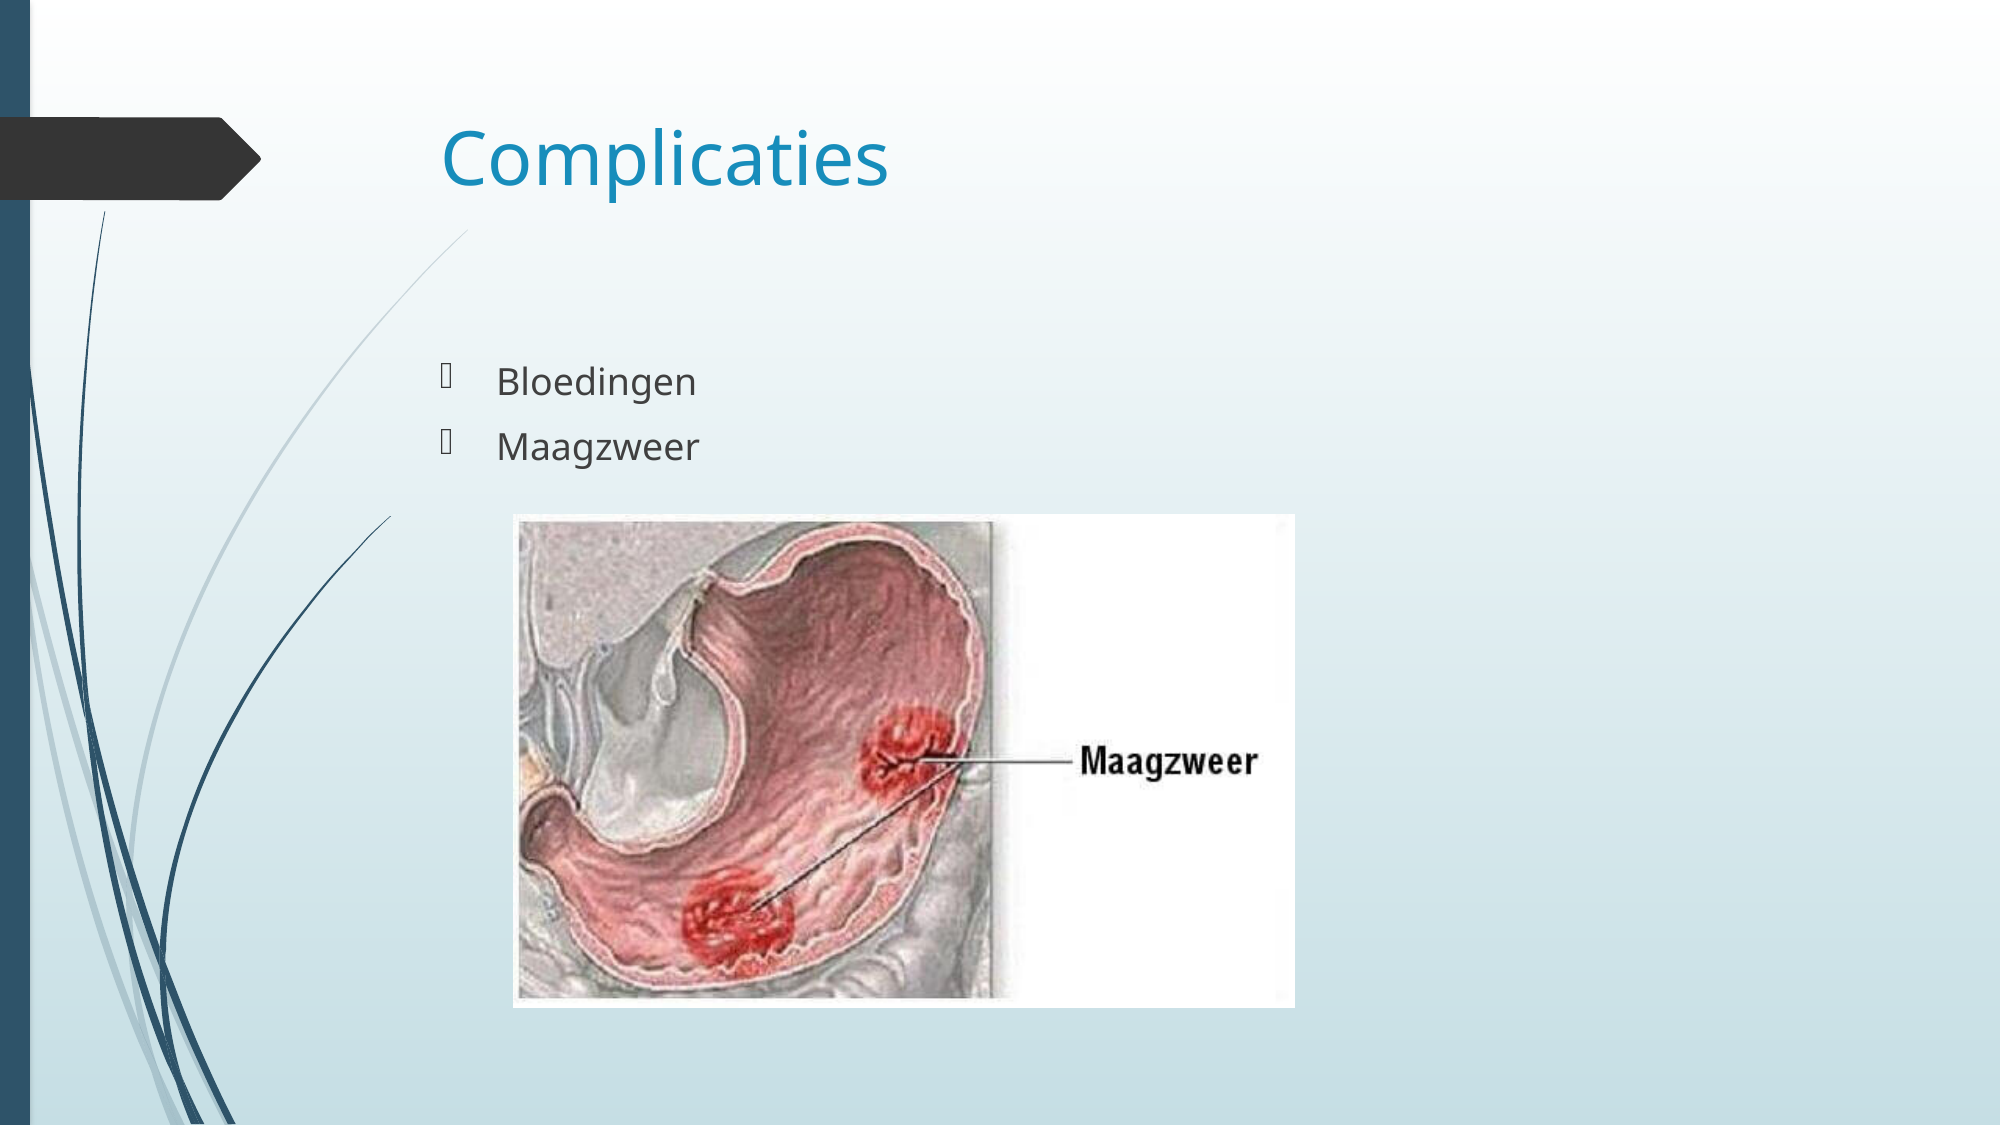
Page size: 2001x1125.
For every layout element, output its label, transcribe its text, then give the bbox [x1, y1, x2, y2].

list Bloedingen Maagzweer [424, 350, 1888, 970]
title Complicaties [425, 102, 1888, 313]
picture [513, 514, 1296, 1008]
